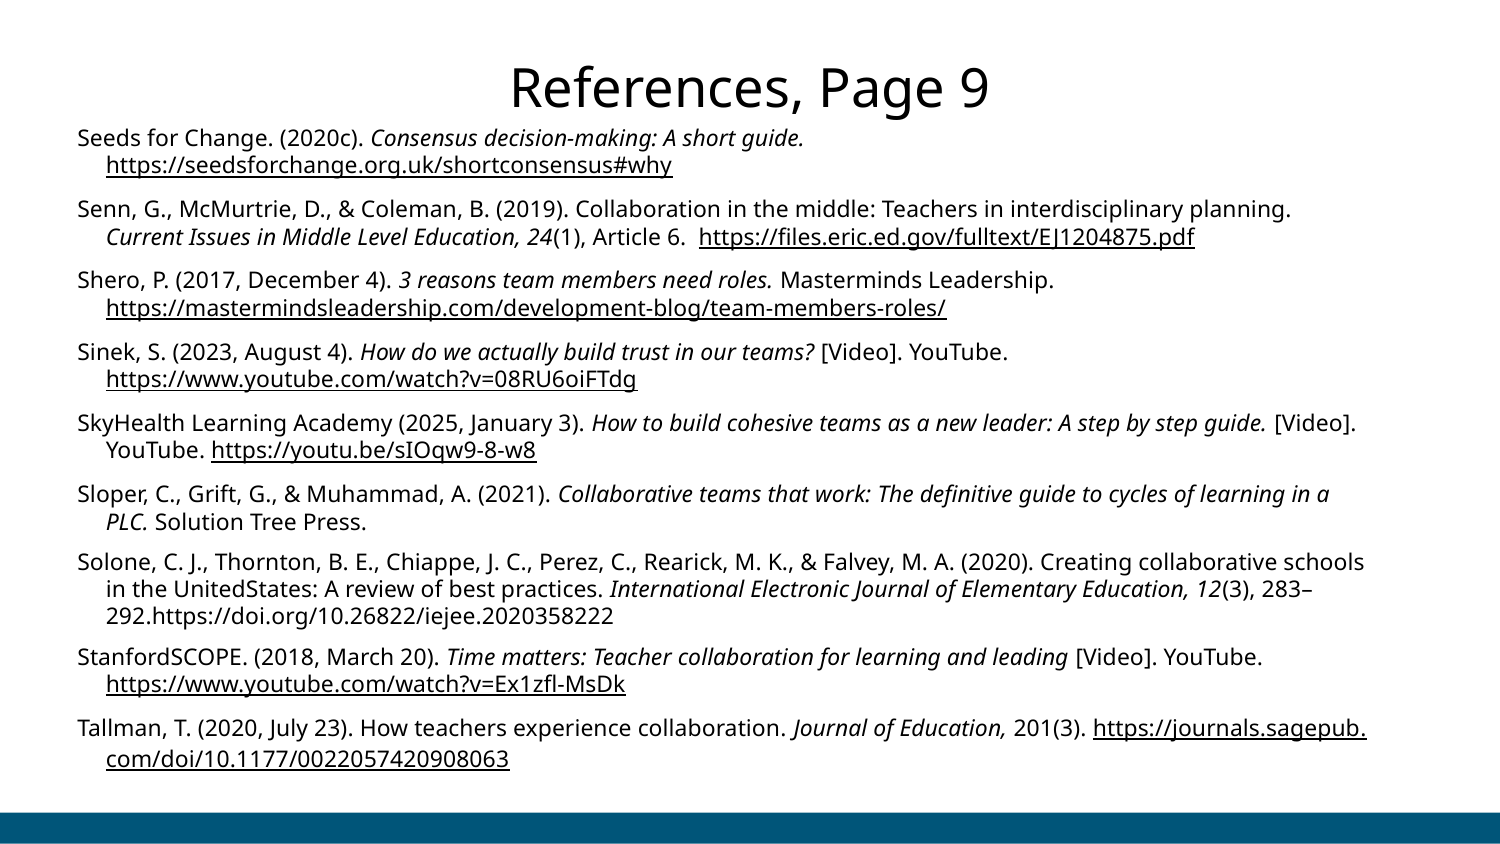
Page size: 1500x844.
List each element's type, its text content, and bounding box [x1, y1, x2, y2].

title References, Page 9 [103, 22, 1397, 120]
list Seeds for Change. (2020c). Consensus decision-making: A short guide. https://seedsforchange.org.uk/shortconsensus#why Senn, G., McMurtrie, D., & Coleman, B. (2019). Collaboration in the middle: Teachers in interdisciplinary planning. Current Issues in Middle Level Education, 24(1), Article 6. https://files.eric.ed.gov/fulltext/EJ1204875.pdf Shero, P. (2017, December 4). 3 reasons team members need roles. Masterminds Leadership. https://mastermindsleadership.com/development-blog/team-members-roles/ Sinek, S. (2023, August 4). How do we actually build trust in our teams? [Video]. YouTube. https://www.youtube.com/watch?v=08RU6oiFTdg SkyHealth Learning Academy (2025, January 3). How to build cohesive teams as a new leader: A step by step guide. [Video]. YouTube. https://youtu.be/sIOqw9-8-w8 Sloper, C., Grift, G., & Muhammad, A. (2021). Collaborative teams that work: The definitive guide to cycles of learning in a PLC. Solution Tree Press. Solone, C. J., Thornton, B. E., Chiappe, J. C., Perez, C., Rearick, M. K., & Falvey, M. A. (2020). Creating collaborative schools in the UnitedStates: A review of best practices. International Electronic Journal of Elementary Education, 12(3), 283–292.https://doi.org/10.26822/iejee.2020358222 StanfordSCOPE. (2018, March 20). Time matters: Teacher collaboration for learning and leading [Video]. YouTube. https://www.youtube.com/watch?v=Ex1zfl-MsDk Tallman, T. (2020, July 23). How teachers experience collaboration. Journal of Education, 201(3). https://journals.sagepub.com/doi/10.1177/0022057420908063 [66, 118, 1387, 759]
